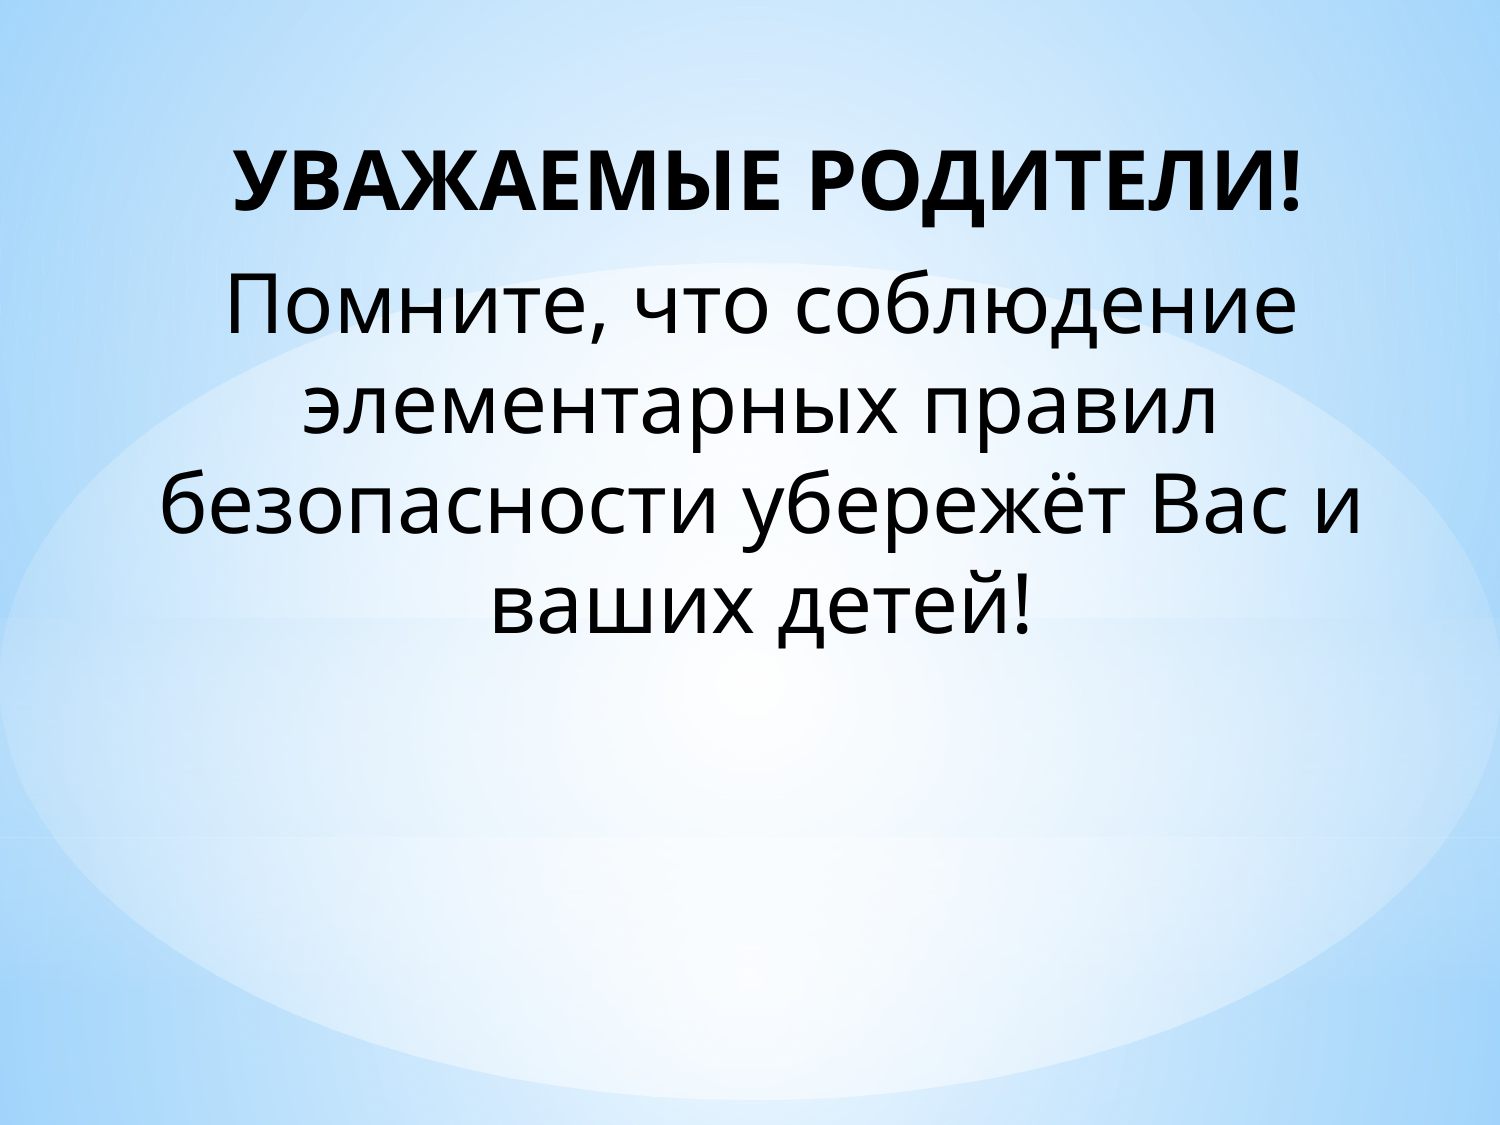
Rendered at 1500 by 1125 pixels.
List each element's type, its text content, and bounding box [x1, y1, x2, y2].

list УВАЖАЕМЫЕ РОДИТЕЛИ! Помните, что соблюдение элементарных правил безопасности убережёт Вас и ваших детей! [88, 120, 1436, 716]
